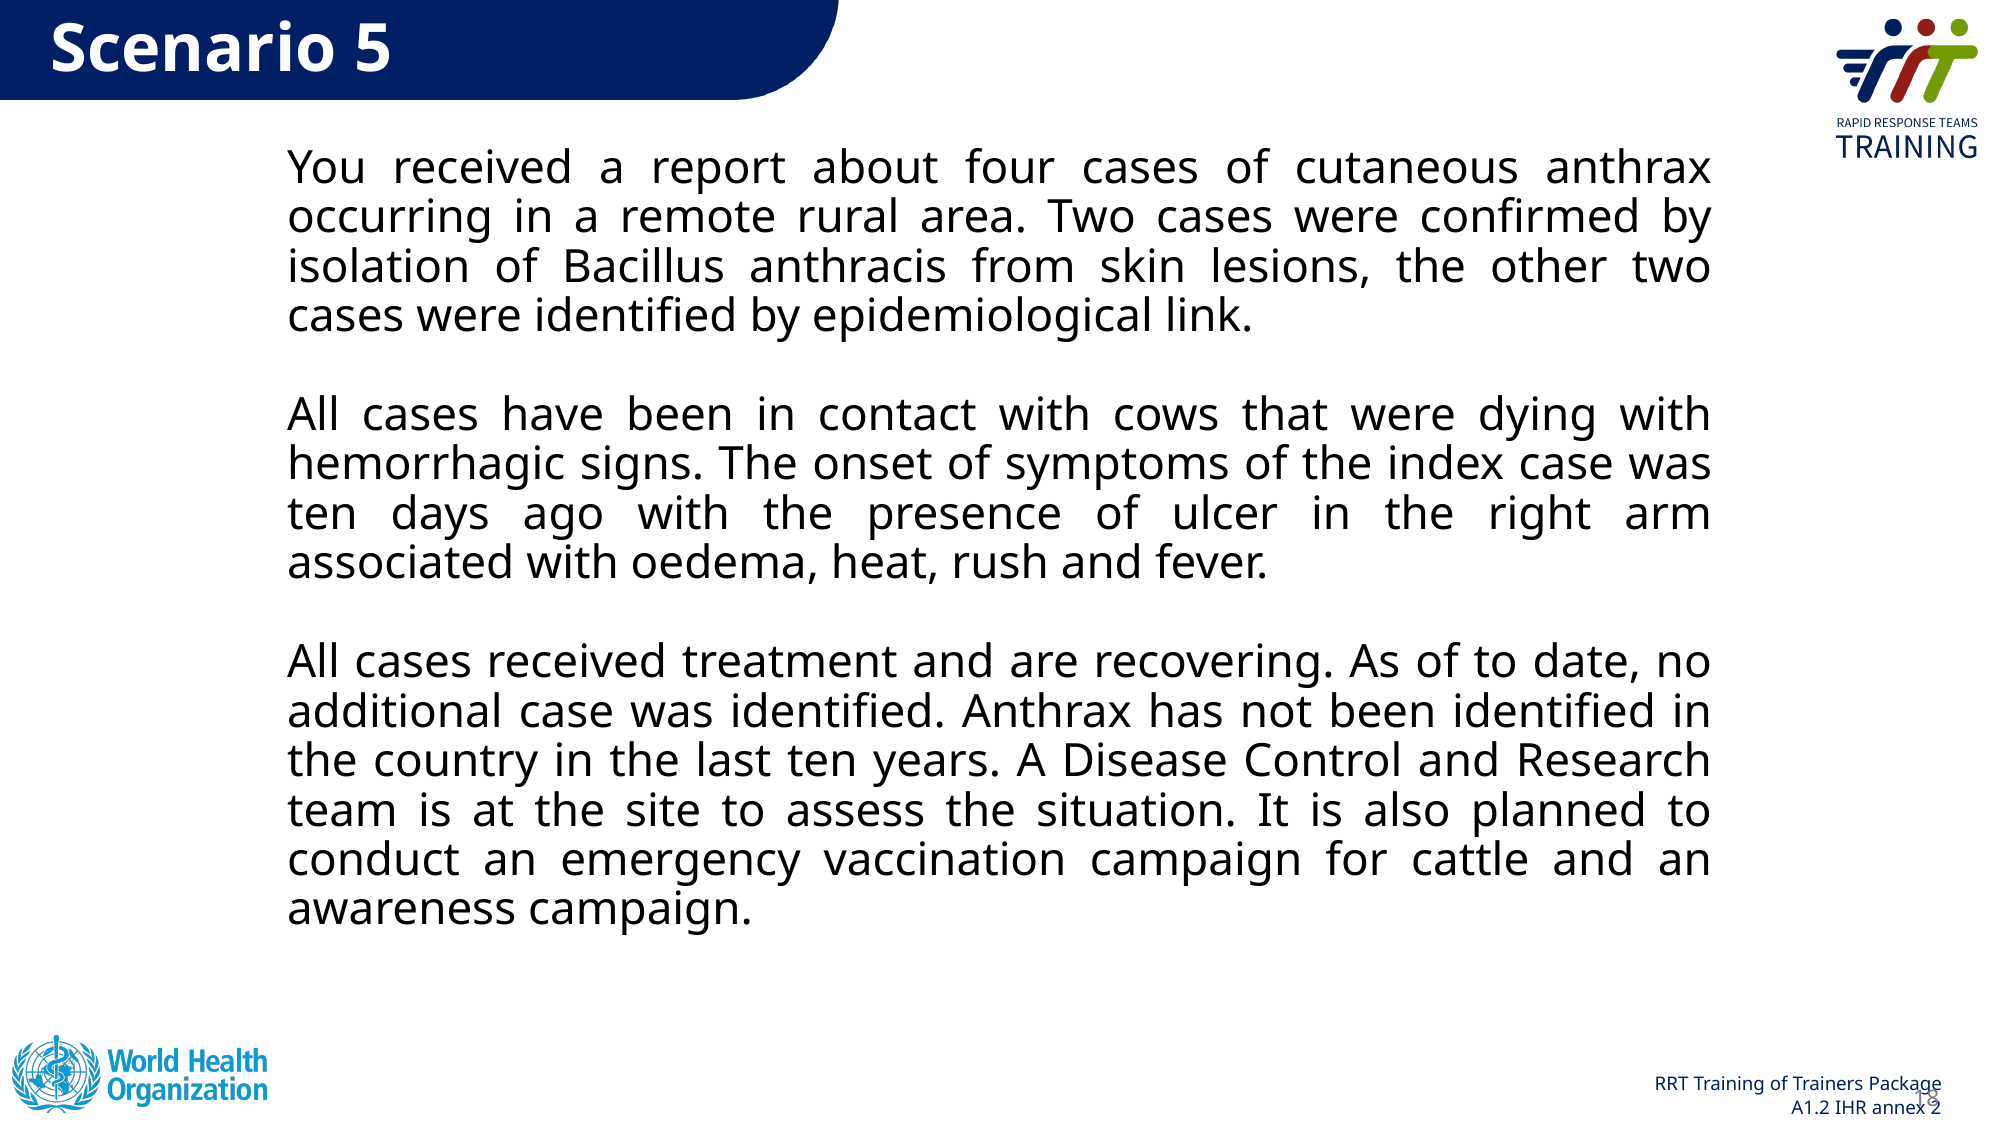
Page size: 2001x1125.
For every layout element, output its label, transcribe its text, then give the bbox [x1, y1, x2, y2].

picture [12, 1035, 267, 1113]
title Scenario 5 [42, 6, 826, 112]
picture [58, 1050, 64, 1058]
picture [12, 1083, 48, 1113]
picture [0, 0, 839, 100]
text_box You received a report about four cases of cutaneous anthrax occurring in a remote rural area. Two cases were confirmed by isolation of Bacillus anthracis from skin lesions, the other two cases were identified by epidemiological link. All cases have been in contact with cows that were dying with hemorrhagic signs. The onset of symptoms of the index case was ten days ago with the presence of ulcer in the right arm associated with oedema, heat, rush and fever. All cases received treatment and are recovering. As of to date, no additional case was identified. Anthrax has not been identified in the country in the last ten years. A Disease Control and Research team is at the site to assess the situation. It is also planned to conduct an emergency vaccination campaign for cattle and an awareness campaign. [279, 136, 1721, 943]
picture [1835, 19, 1978, 167]
